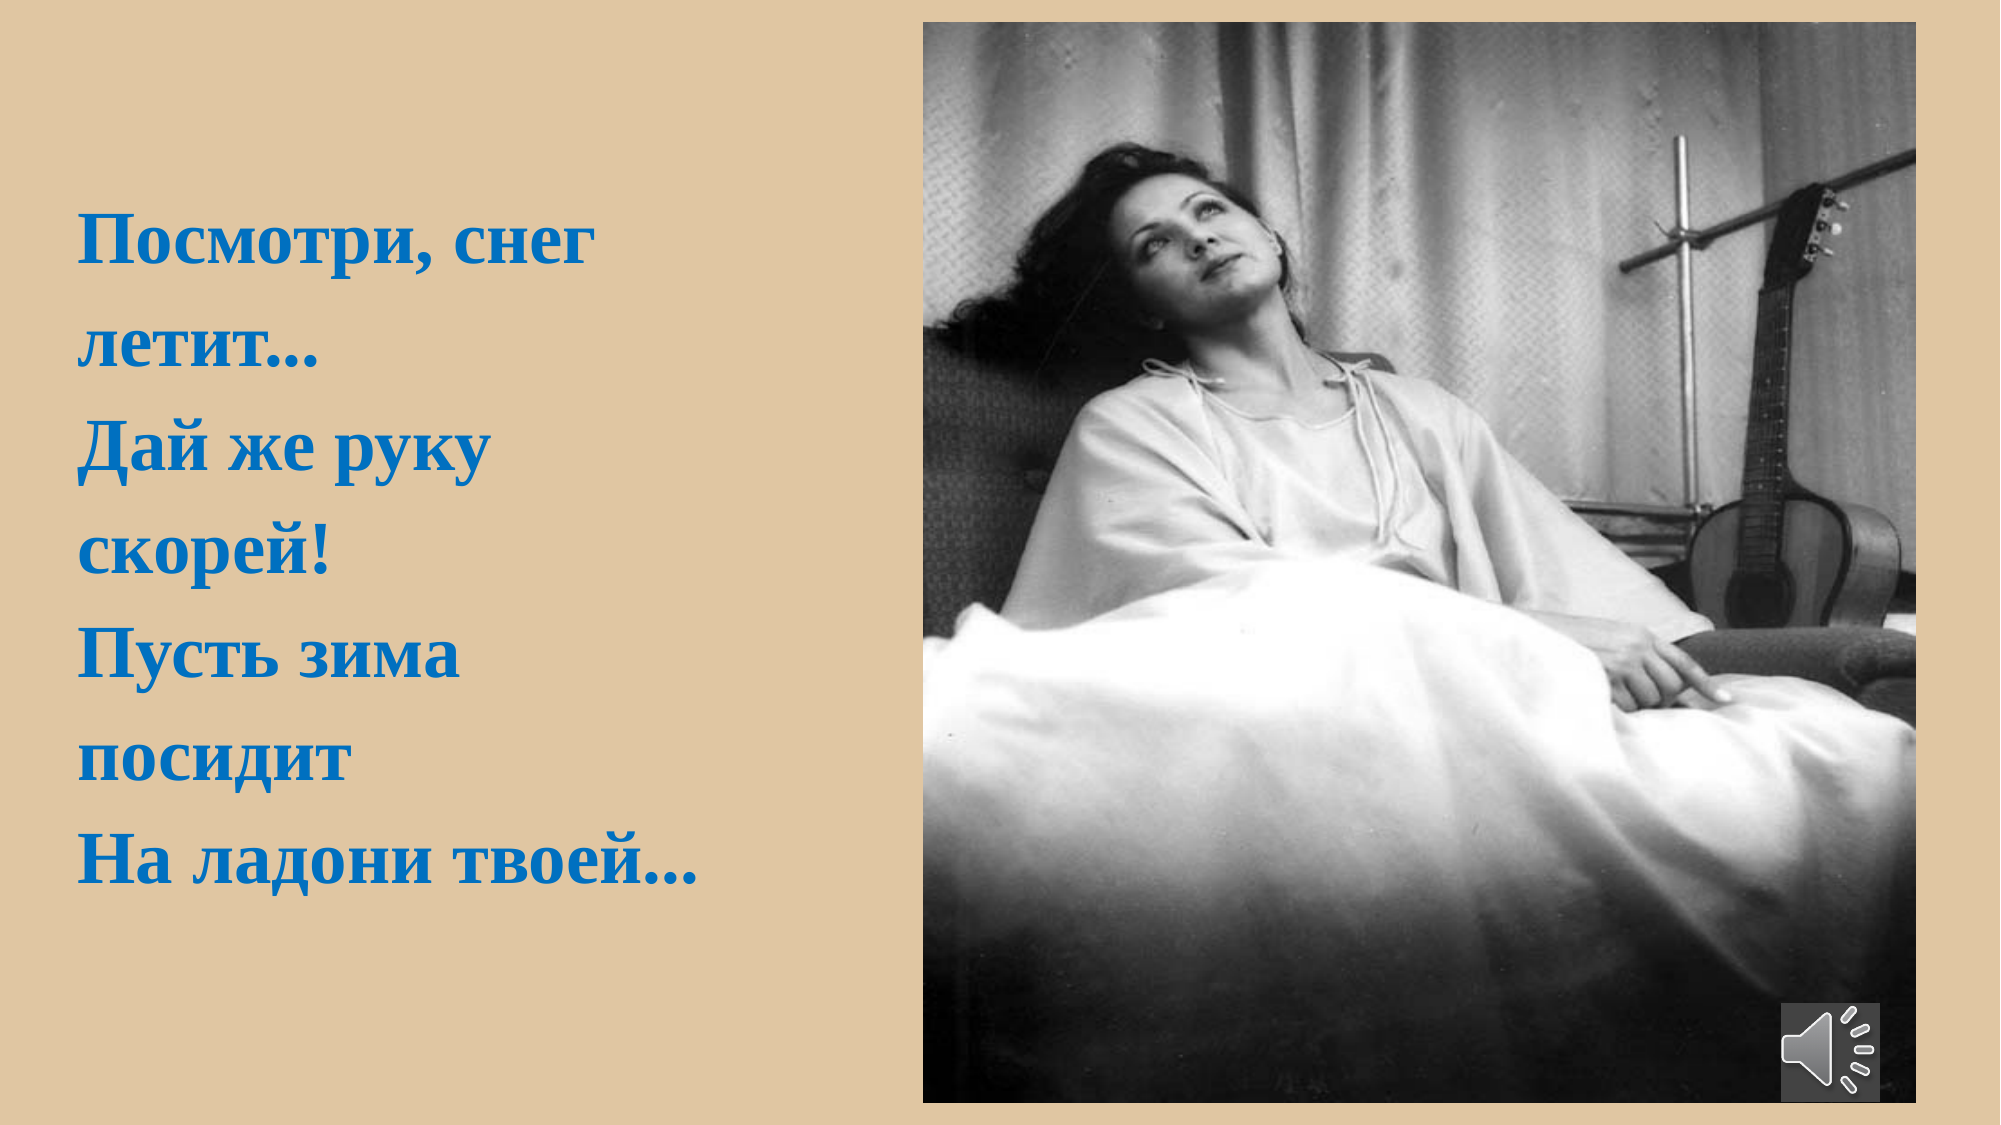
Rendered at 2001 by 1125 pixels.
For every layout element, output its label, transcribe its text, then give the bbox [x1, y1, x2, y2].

picture [923, 22, 1916, 1103]
text_box Посмотри, снег летит... Дай же руку скорей! Пусть зима посидит На ладони твоей... [63, 167, 759, 907]
